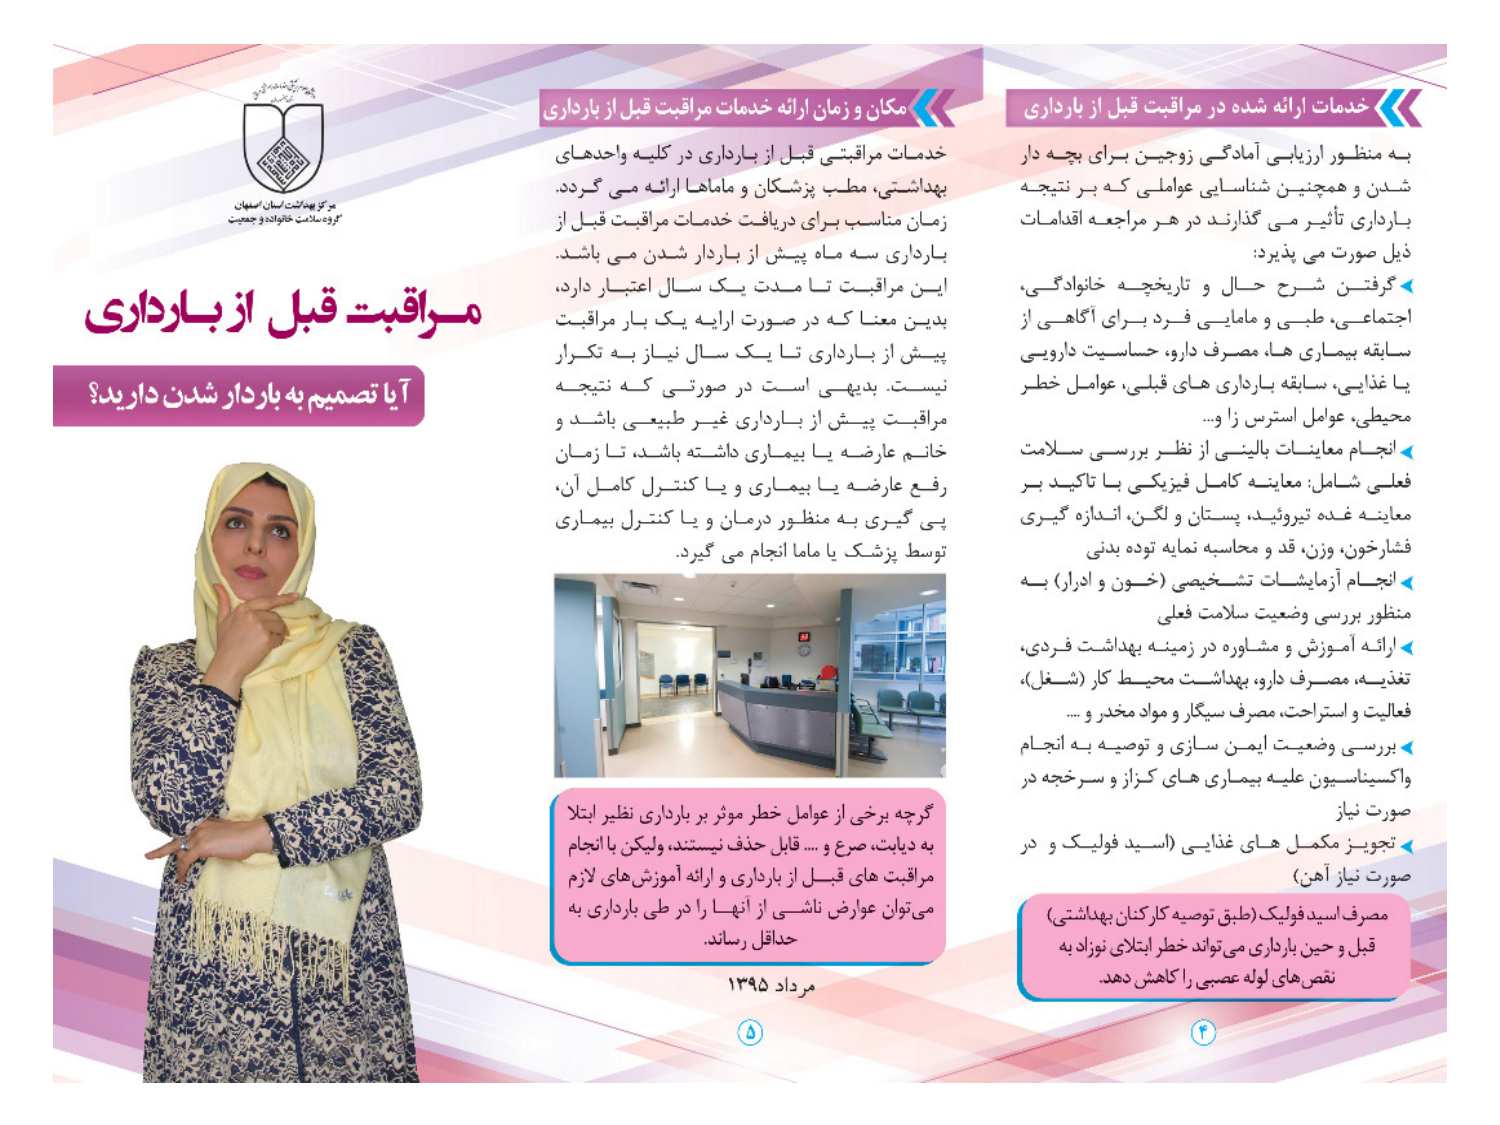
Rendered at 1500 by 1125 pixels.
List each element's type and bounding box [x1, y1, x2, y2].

list [52, 44, 1448, 1083]
